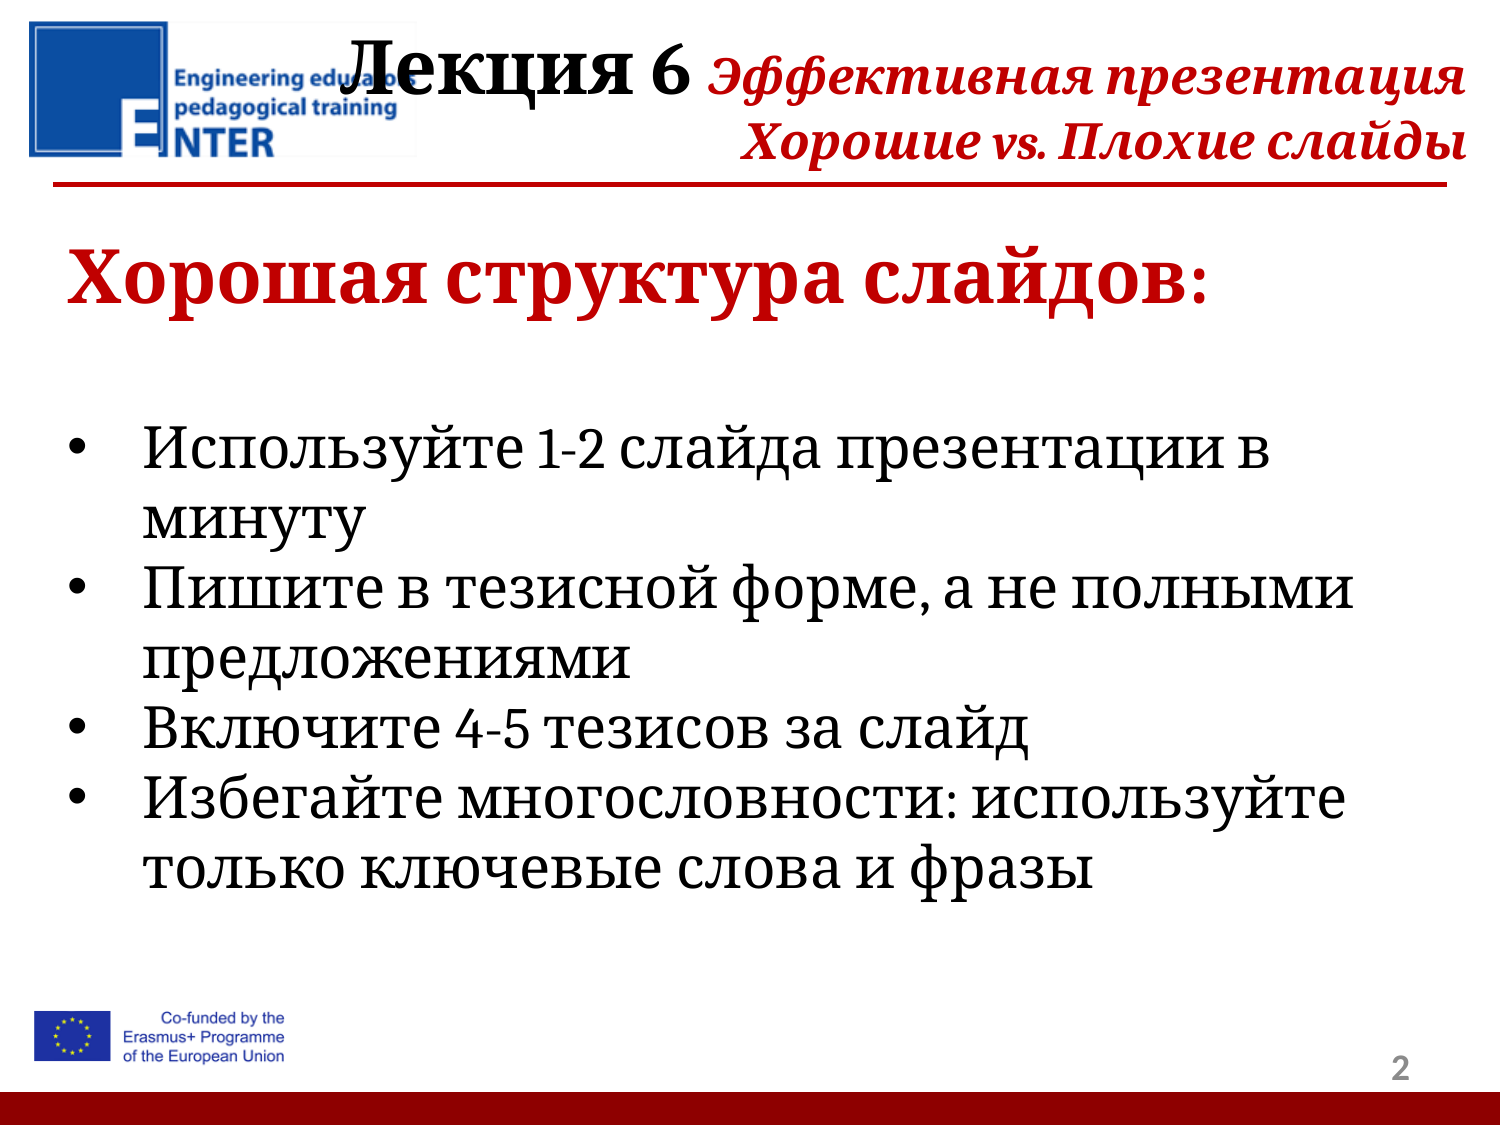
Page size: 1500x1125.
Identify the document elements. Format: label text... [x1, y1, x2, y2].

text_box Хорошая структура слайдов: Используйте 1-2 слайда презентации в минуту Пишите в тезисной форме, а не полными предложениями Включите 4-5 тезисов за слайд Избегайте многословности: используйте только ключевые слова и фразы [52, 220, 1447, 1018]
text_box Лекция 6 Эффективная презентация Хорошие vs. Плохие слайды [230, 12, 1483, 178]
text_box [0, 1092, 1500, 1125]
picture [29, 17, 418, 162]
picture [29, 986, 285, 1084]
slide_number 2 [1074, 1035, 1425, 1095]
